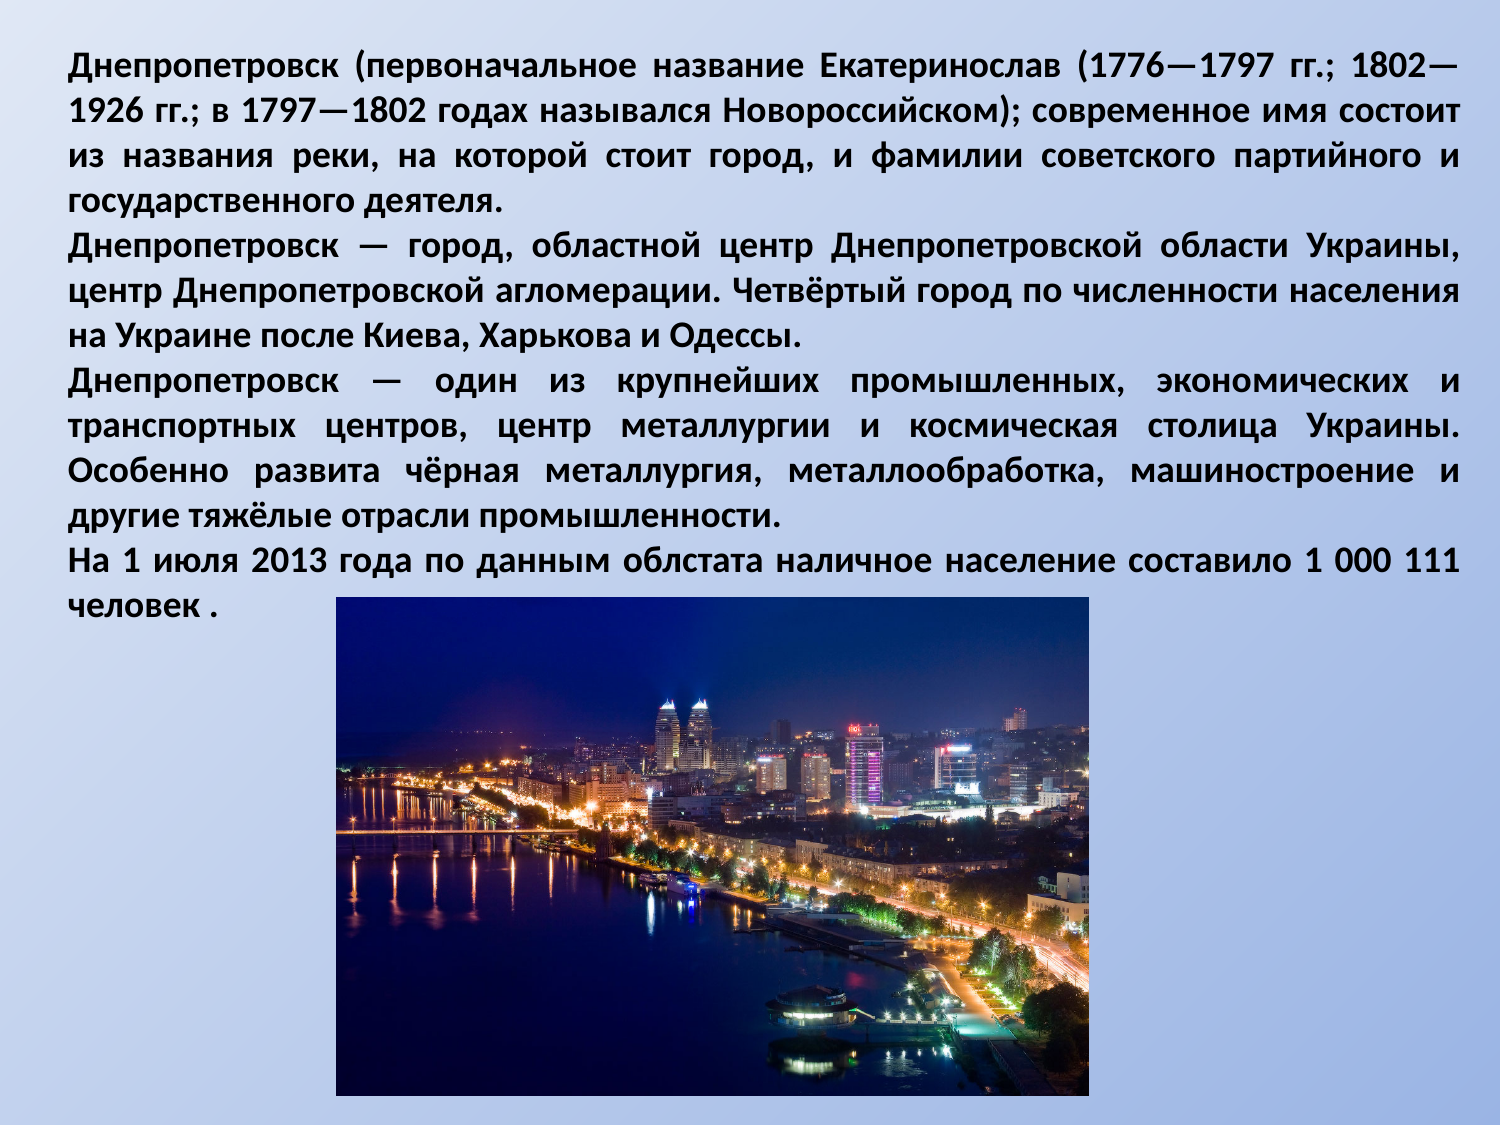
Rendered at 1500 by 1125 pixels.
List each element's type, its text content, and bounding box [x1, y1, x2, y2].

text_box Днепропетровск (первоначальное название Екатеринослав (1776—1797 гг.; 1802—1926 гг.; в 1797—1802 годах назывался Новороссийском); современное имя состоит из названия реки, на которой стоит город, и фамилии советского партийного и государственного деятеля. Днепропетровск — город, областной центр Днепропетровской области Украины, центр Днепропетровской агломерации. Четвёртый город по численности населения на Украине после Киева, Харькова и Одессы. Днепропетровск — один из крупнейших промышленных, экономических и транспортных центров, центр металлургии и космическая столица Украины. Особенно развита чёрная металлургия, металлообработка, машиностроение и другие тяжёлые отрасли промышленности. На 1 июля 2013 года по данным облстата наличное население составило 1 000 111 человек . [53, 32, 1477, 633]
picture [336, 597, 1089, 1096]
